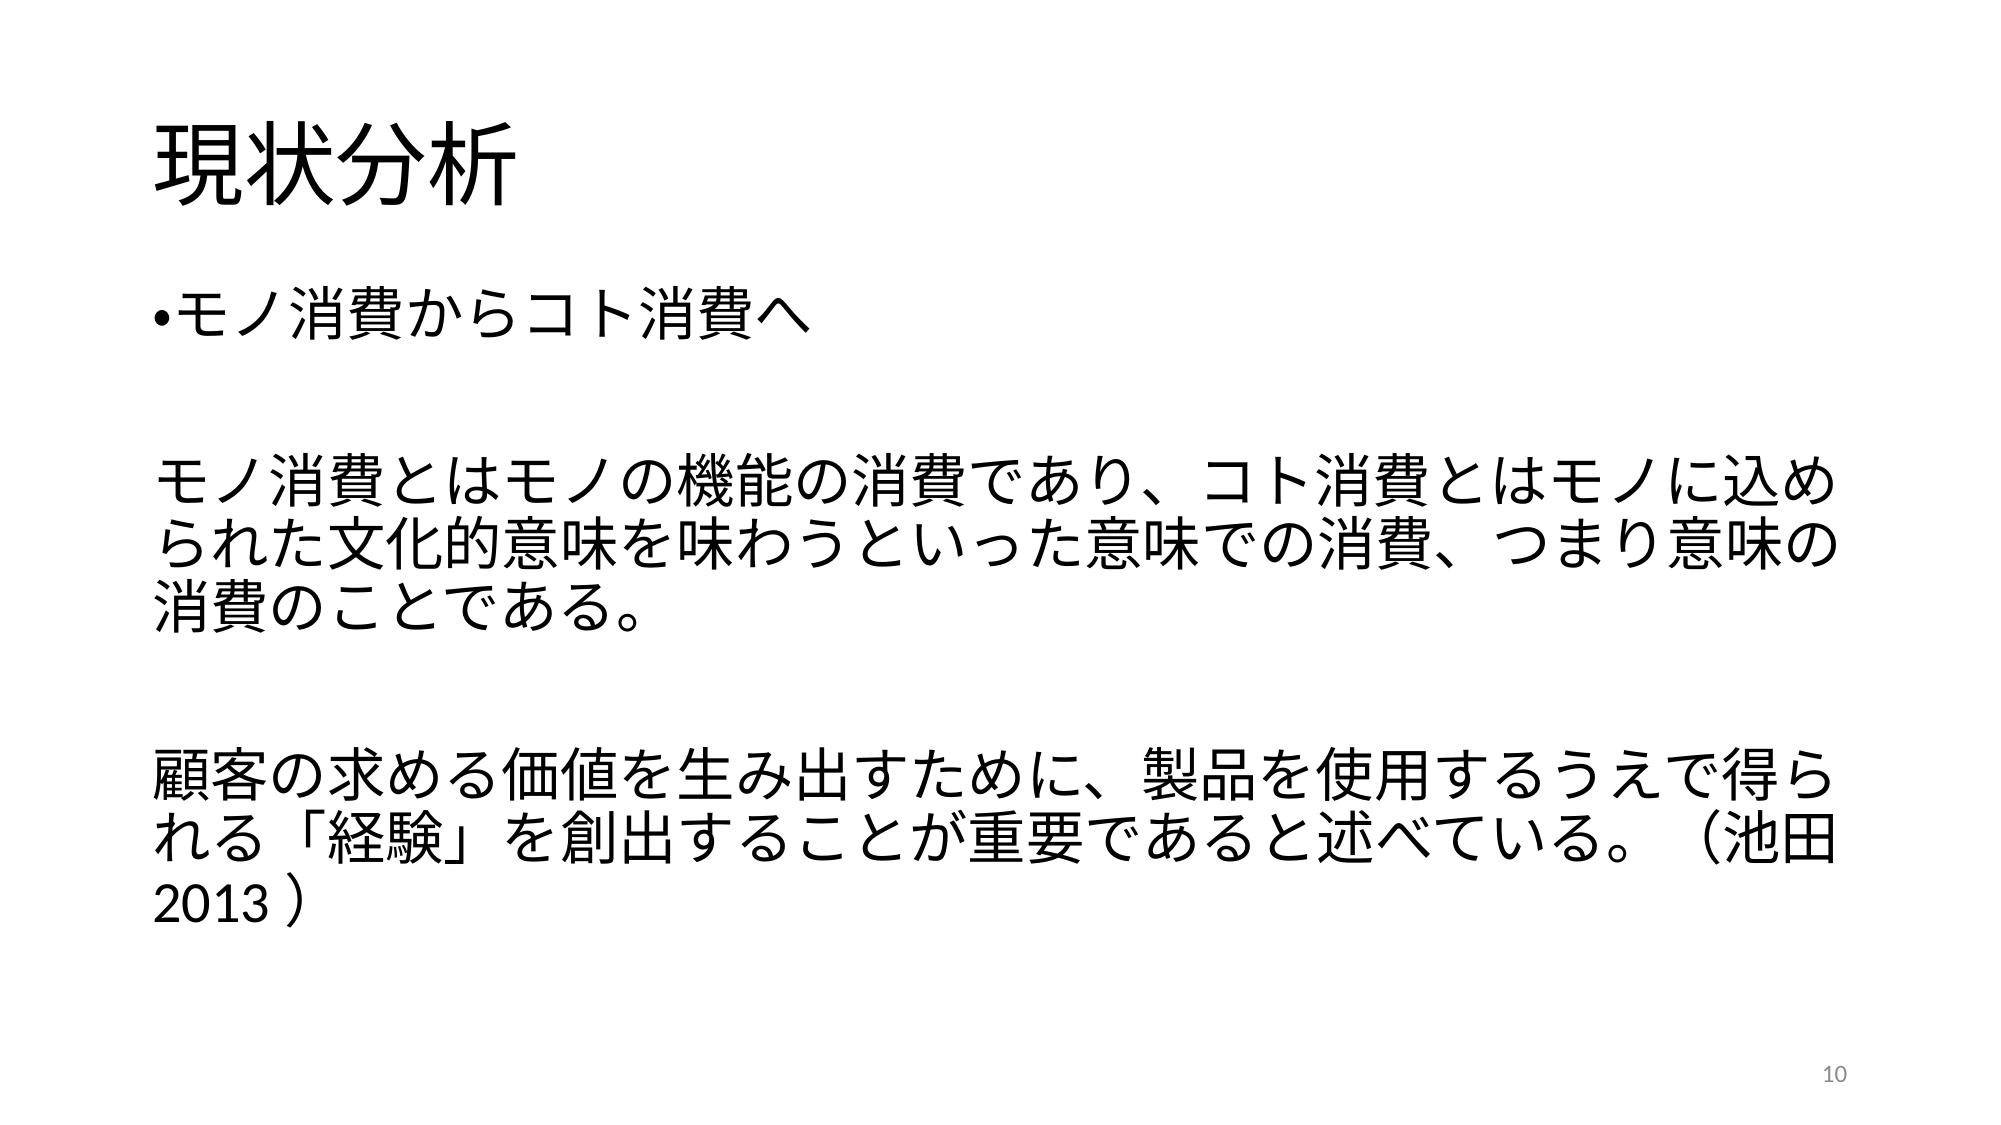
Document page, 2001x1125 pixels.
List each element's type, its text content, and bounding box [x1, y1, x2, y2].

slide_number 10 [1412, 1042, 1863, 1103]
title 現状分析 [137, 59, 1863, 277]
list ・モノ消費からコト消費へ モノ消費とはモノの機能の消費であり、コト消費とはモノに込められた文化的意味を味わうといった意味での消費、つまり意味の消費のことである。 顧客の求める価値を生み出すために、製品を使用するうえで得られる「経験」を創出することが重要であると述べている。（池田 2013） [137, 277, 1863, 944]
